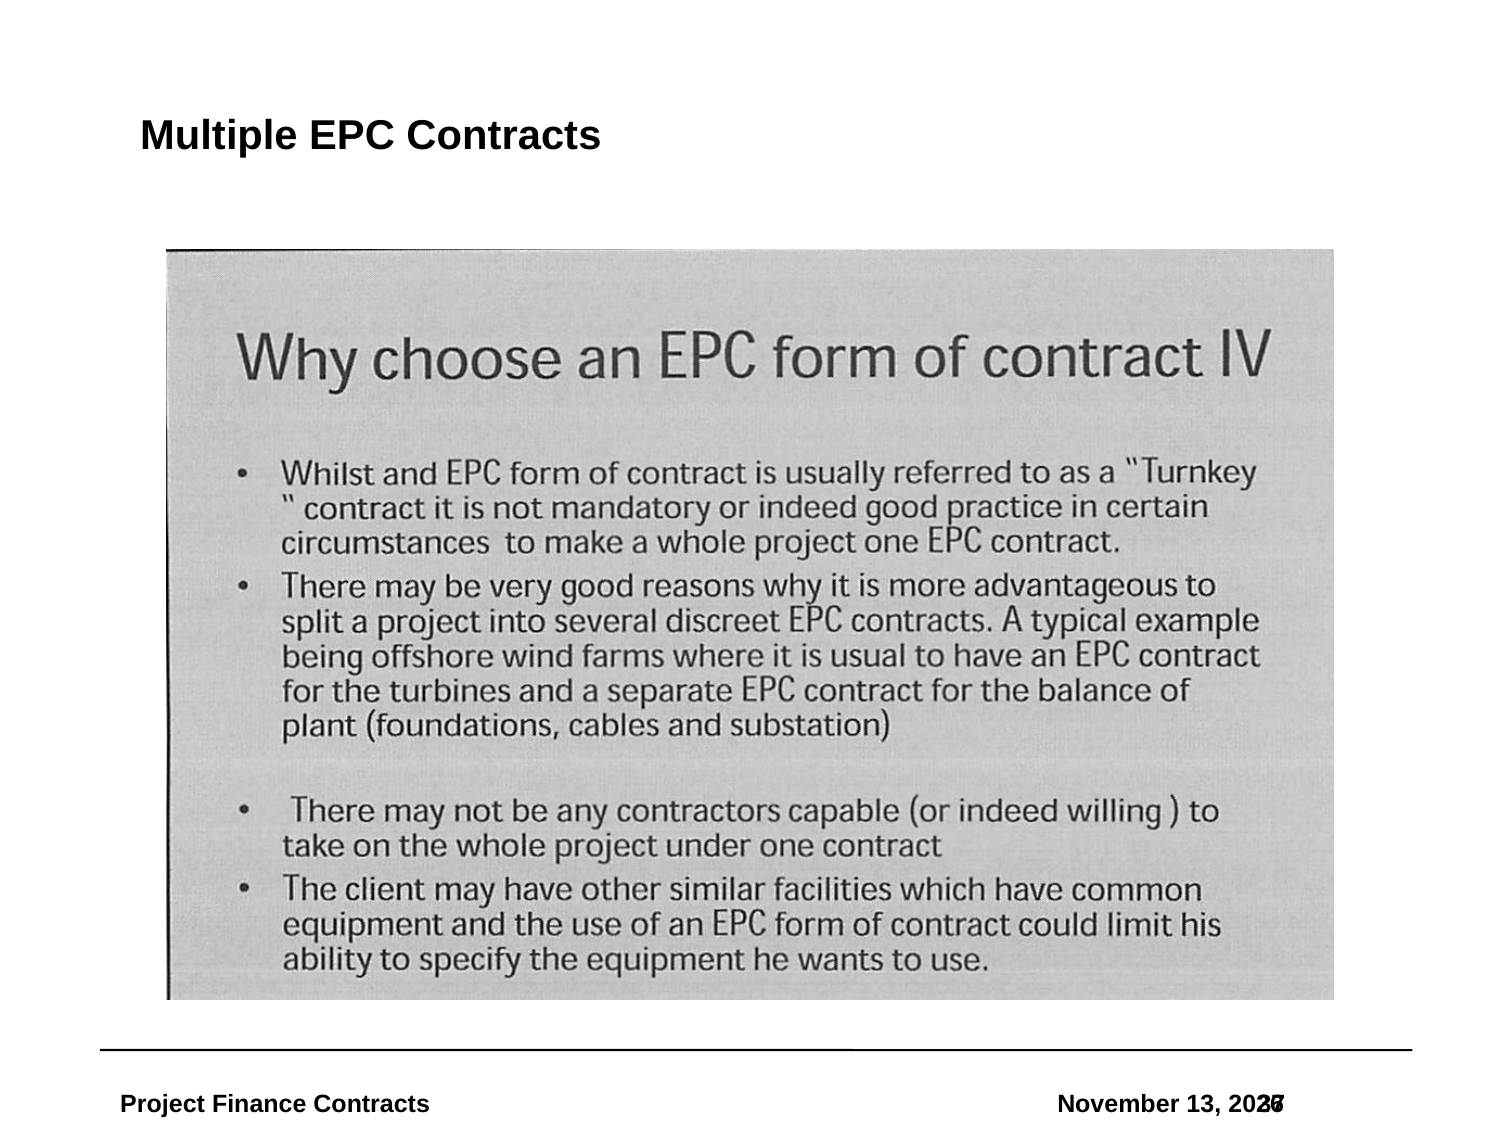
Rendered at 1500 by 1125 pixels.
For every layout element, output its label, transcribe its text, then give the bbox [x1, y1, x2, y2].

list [166, 249, 1334, 1001]
title Multiple EPC Contracts [124, 99, 1288, 226]
